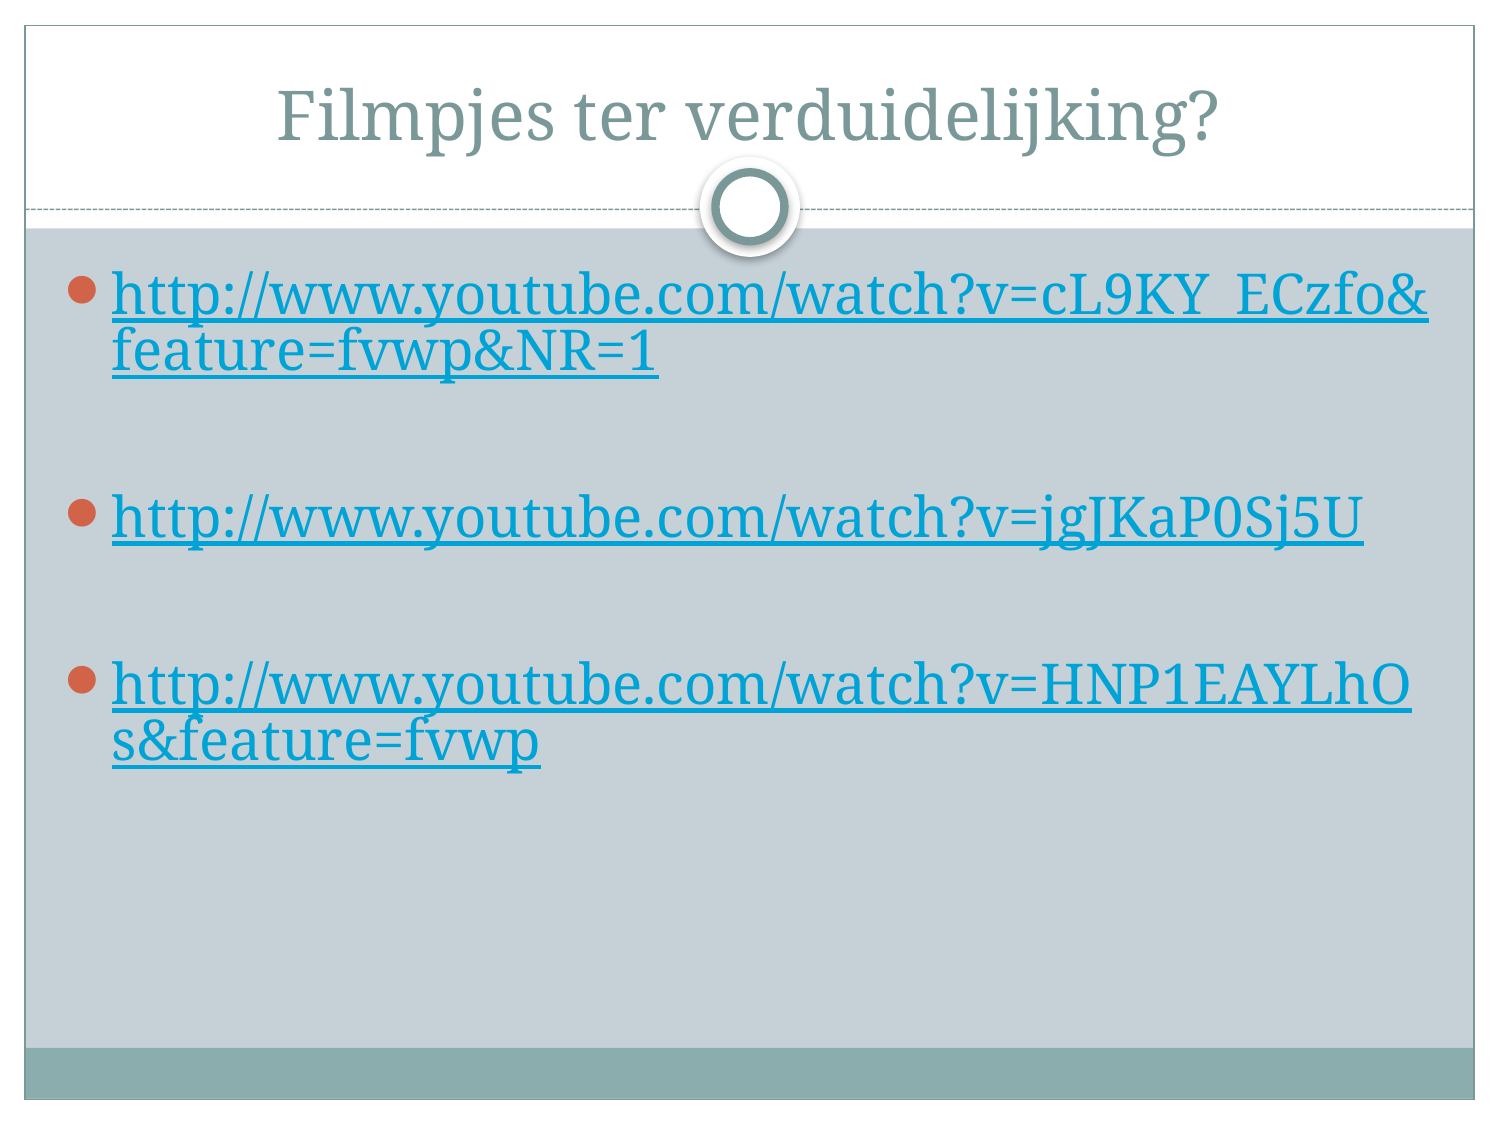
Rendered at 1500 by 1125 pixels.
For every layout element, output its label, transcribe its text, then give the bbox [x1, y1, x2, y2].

title Filmpjes ter verduidelijking? [49, 37, 1450, 162]
list http://www.youtube.com/watch?v=cL9KY_ECzfo&feature=fvwp&NR=1 http://www.youtube.com/watch?v=jgJKaP0Sj5U http://www.youtube.com/watch?v=HNP1EAYLhOs&feature=fvwp [49, 250, 1445, 1001]
